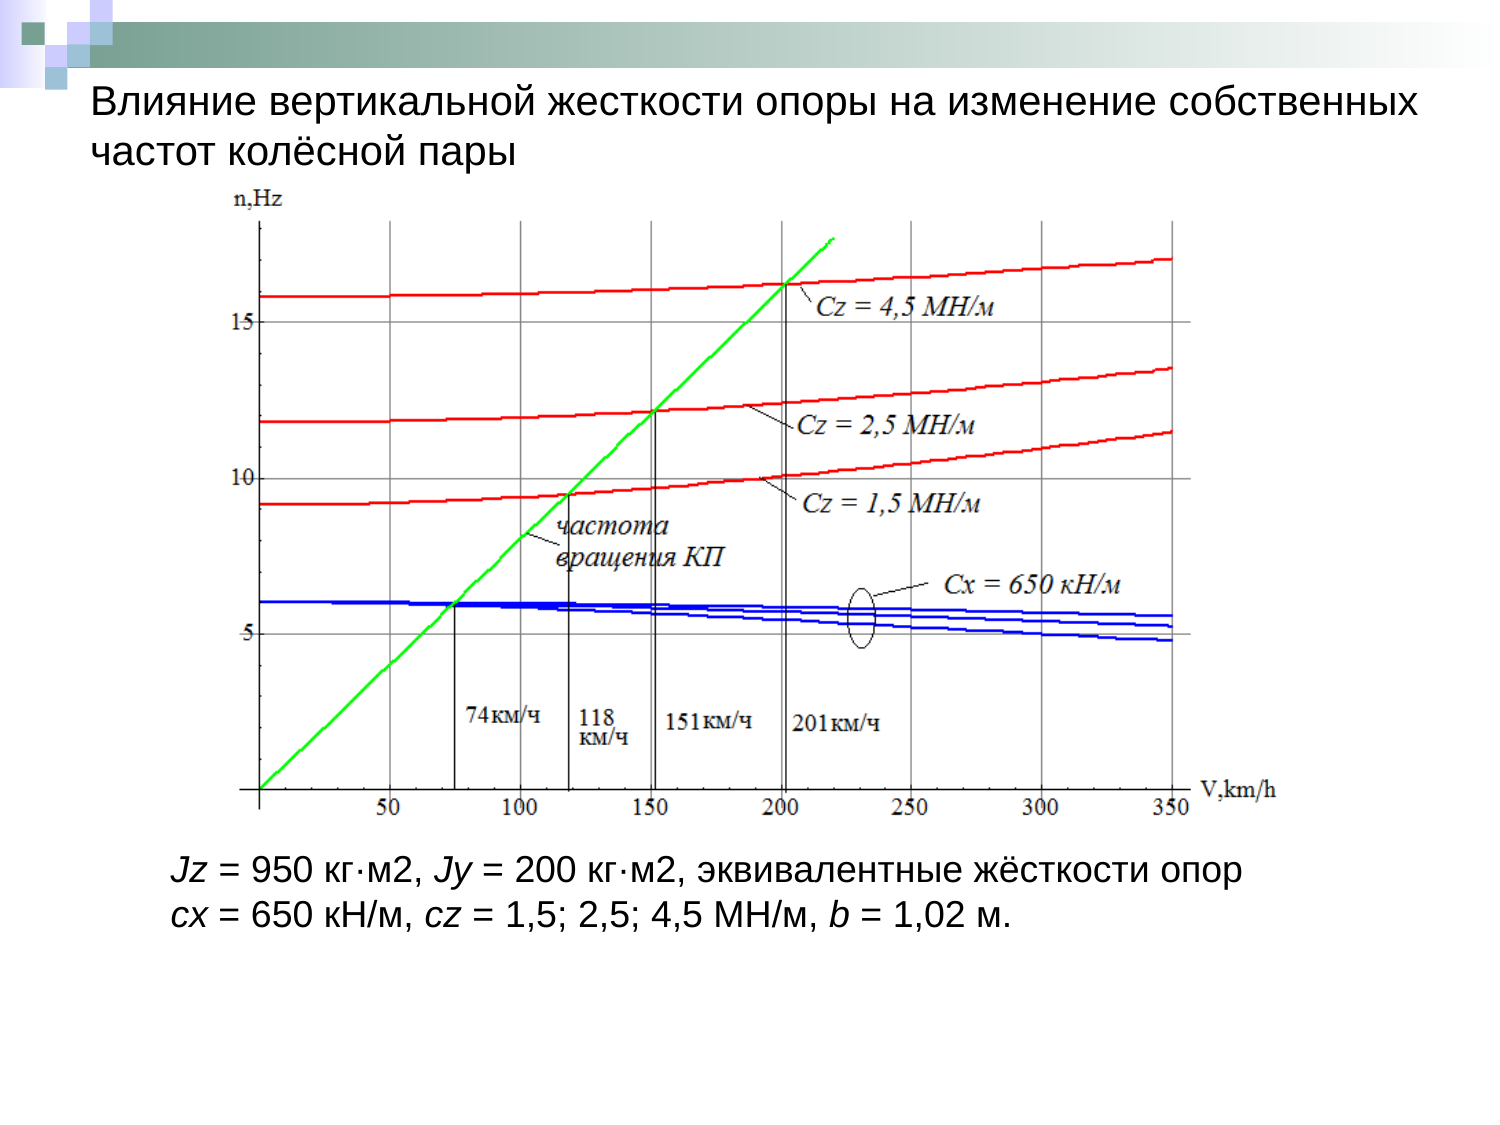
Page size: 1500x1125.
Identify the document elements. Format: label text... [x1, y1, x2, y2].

title Влияние вертикальной жесткости опоры на изменение собственных частот колёсной пары [74, 74, 1448, 173]
text_box Jz = 950 кг·м2, Jy = 200 кг·м2, эквивалентные жёсткости опор cx = 650 кН/м, cz = 1,5; 2,5; 4,5 МН/м, b = 1,02 м. [155, 837, 1270, 943]
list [229, 184, 1279, 823]
